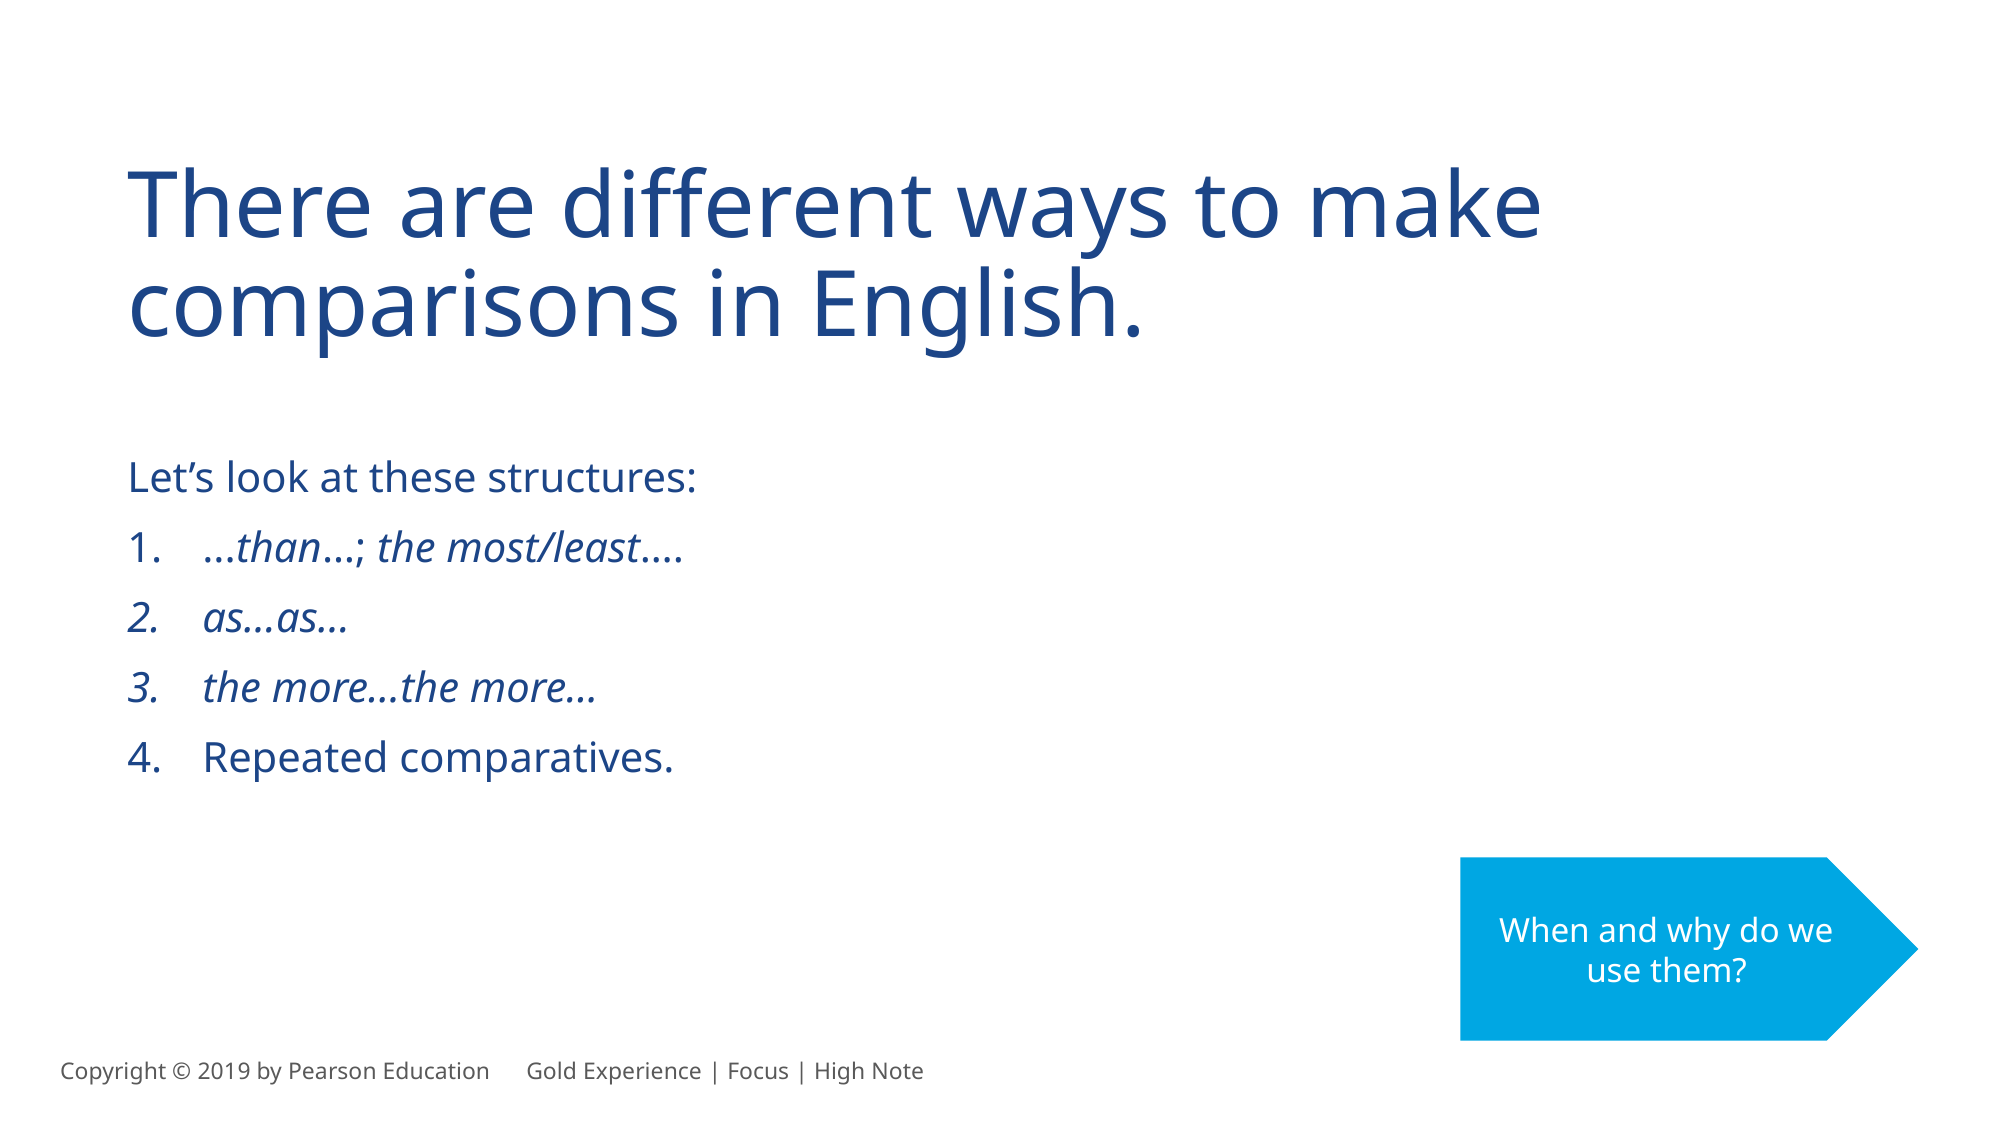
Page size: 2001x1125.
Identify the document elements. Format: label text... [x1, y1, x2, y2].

text_box When and why do we use them? [1460, 857, 1919, 1041]
footer Copyright © 2019 by Pearson Education Gold Experience | Focus | High Note [45, 1040, 1084, 1101]
title There are different ways to make comparisons in English. [112, 125, 1763, 390]
list Let’s look at these structures: ...than…; the most/least…. as...as... the more...the more… Repeated comparatives. [112, 449, 1763, 822]
